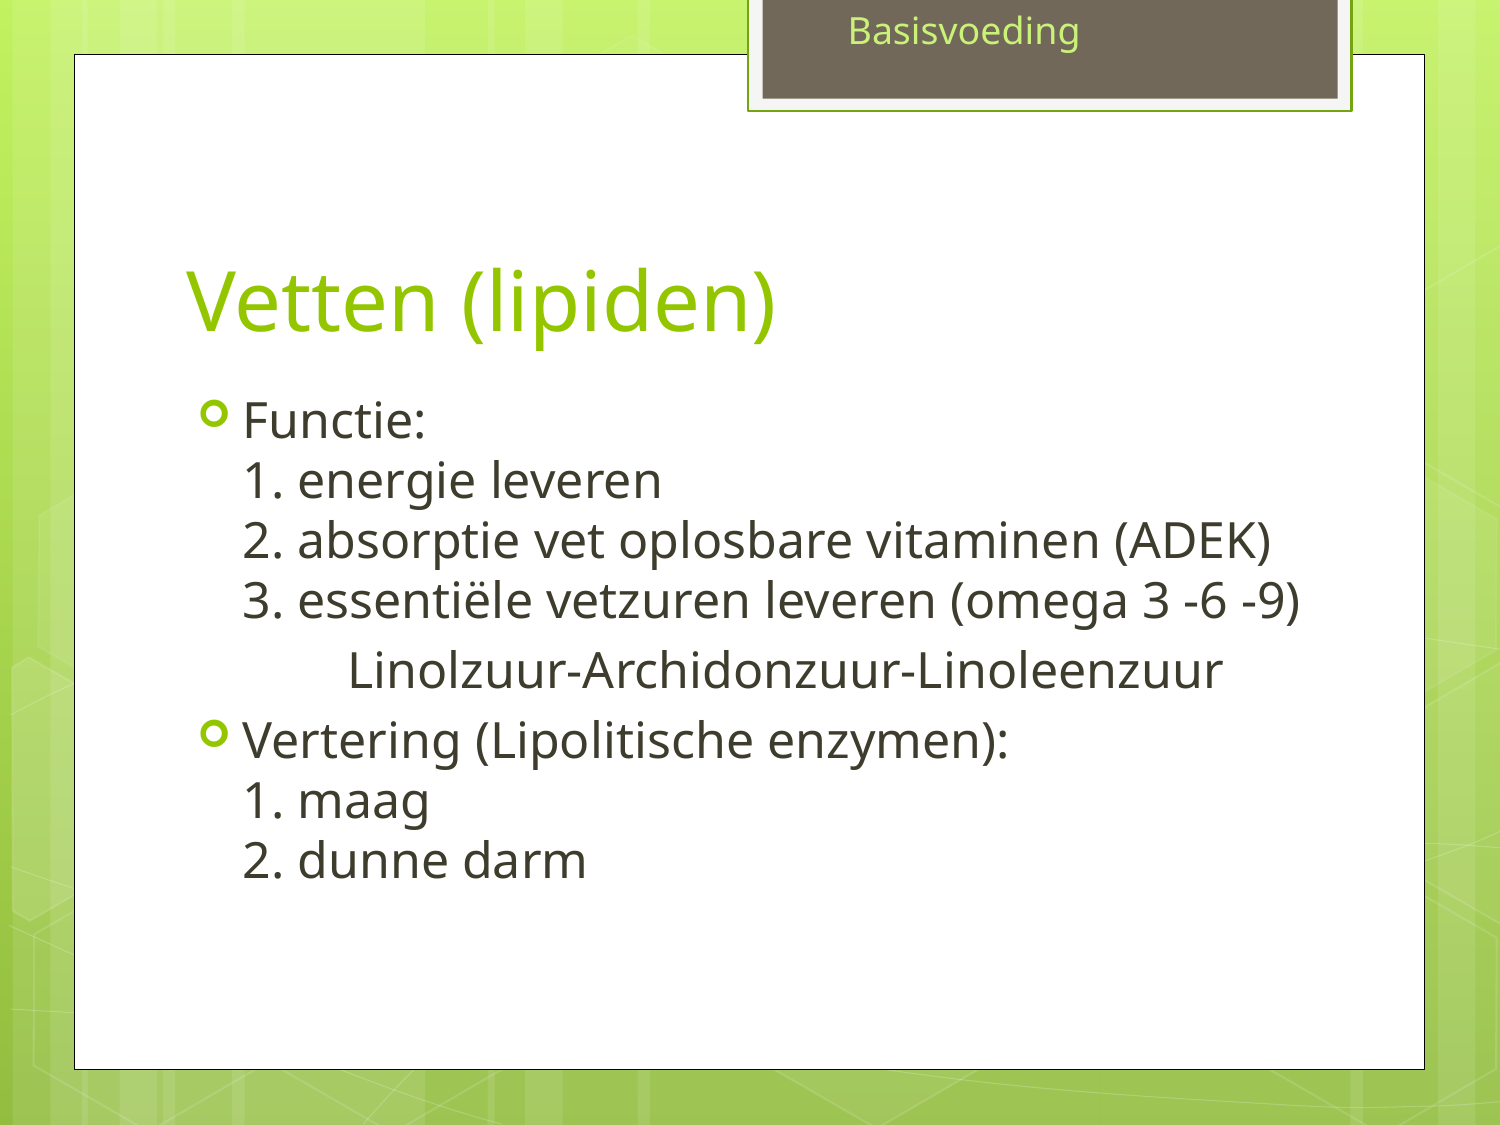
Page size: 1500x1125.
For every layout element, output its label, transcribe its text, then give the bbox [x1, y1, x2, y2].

title Vetten (lipiden) [171, 168, 1324, 357]
list Functie: 1. energie leveren 2. absorptie vet oplosbare vitaminen (ADEK) 3. essentiële vetzuren leveren (omega 3 -6 -9) Linolzuur-Archidonzuur-Linoleenzuur Vertering (Lipolitische enzymen): 1. maag 2. dunne darm [171, 381, 1400, 957]
text_box Basisvoeding [832, 0, 1258, 60]
